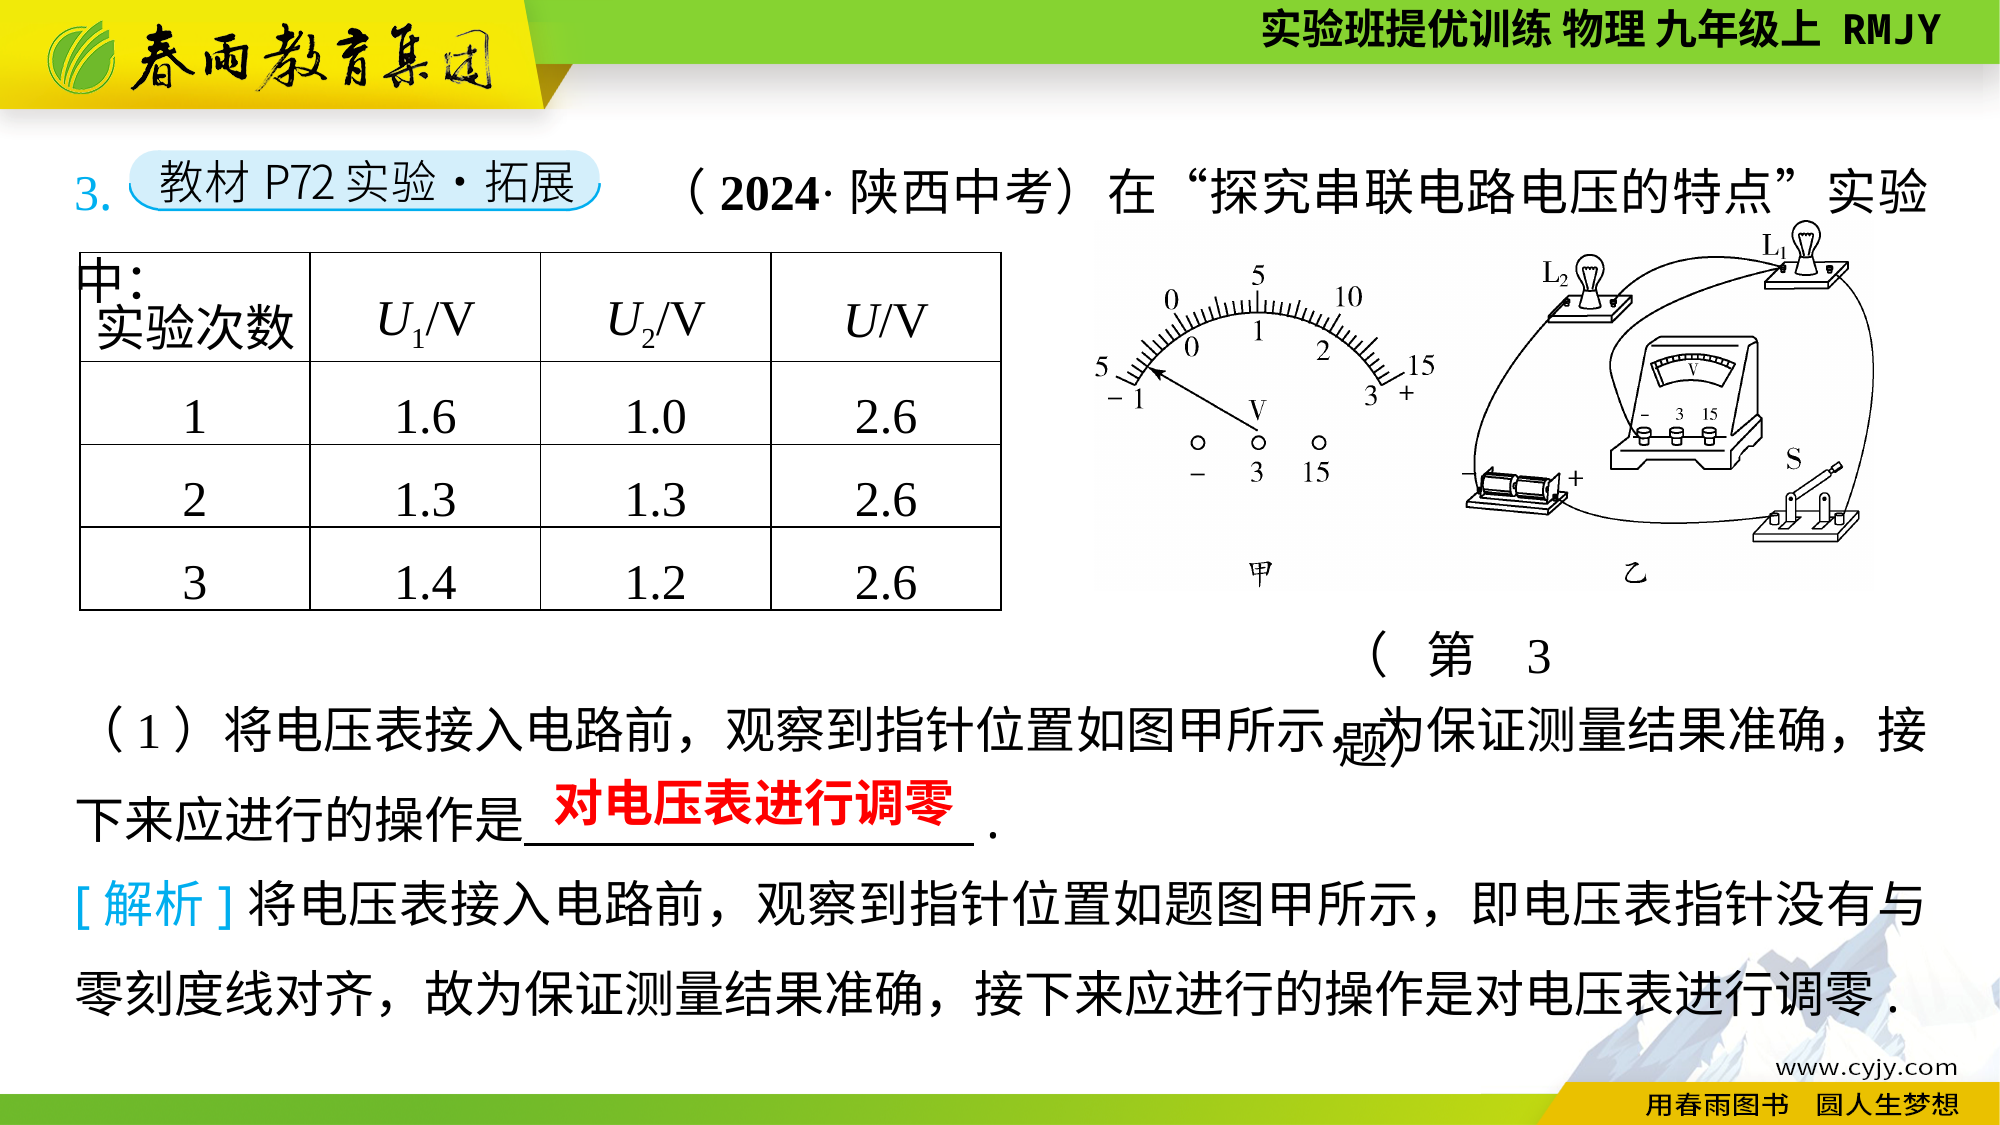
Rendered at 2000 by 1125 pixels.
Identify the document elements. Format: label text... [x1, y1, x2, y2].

table_cell 2.6 [772, 528, 1000, 609]
text_box [解析]将电压表接入电路前，观察到指针位置如题图甲所示，即电压表指针没有与零刻度线对齐，故为保证测量结果准确，接下来应进行的操作是对电压表进行调零. [59, 834, 1944, 1030]
list 3. （2024·陕西中考）在“探究串联电路电压的特点”实验中： [59, 122, 1944, 229]
table_cell 1.0 [541, 362, 770, 444]
table_cell 1.6 [311, 362, 540, 444]
table_header 实验次数 [81, 253, 309, 361]
table_cell 1.4 [311, 528, 540, 609]
text_box （第3题） [1323, 599, 1579, 661]
table_cell 1.2 [541, 528, 770, 609]
table_cell 1.3 [541, 445, 770, 526]
table_cell 2 [81, 445, 309, 526]
table_header U2/V [541, 253, 770, 361]
table_cell 3 [81, 528, 309, 609]
text_box （1）将电压表接入电路前，观察到指针位置如图甲所示，为保证测量结果准确，接下来应进行的操作是 . [59, 661, 1944, 834]
table_header U/V [772, 253, 1000, 361]
table_header U1/V [311, 253, 540, 361]
text_box 对电压表进行调零 [539, 763, 969, 834]
table_cell 1.3 [311, 445, 540, 526]
table_cell 1 [81, 362, 309, 444]
table_cell 2.6 [772, 362, 1000, 444]
picture [0, 0, 2000, 1125]
table_cell 2.6 [772, 445, 1000, 526]
